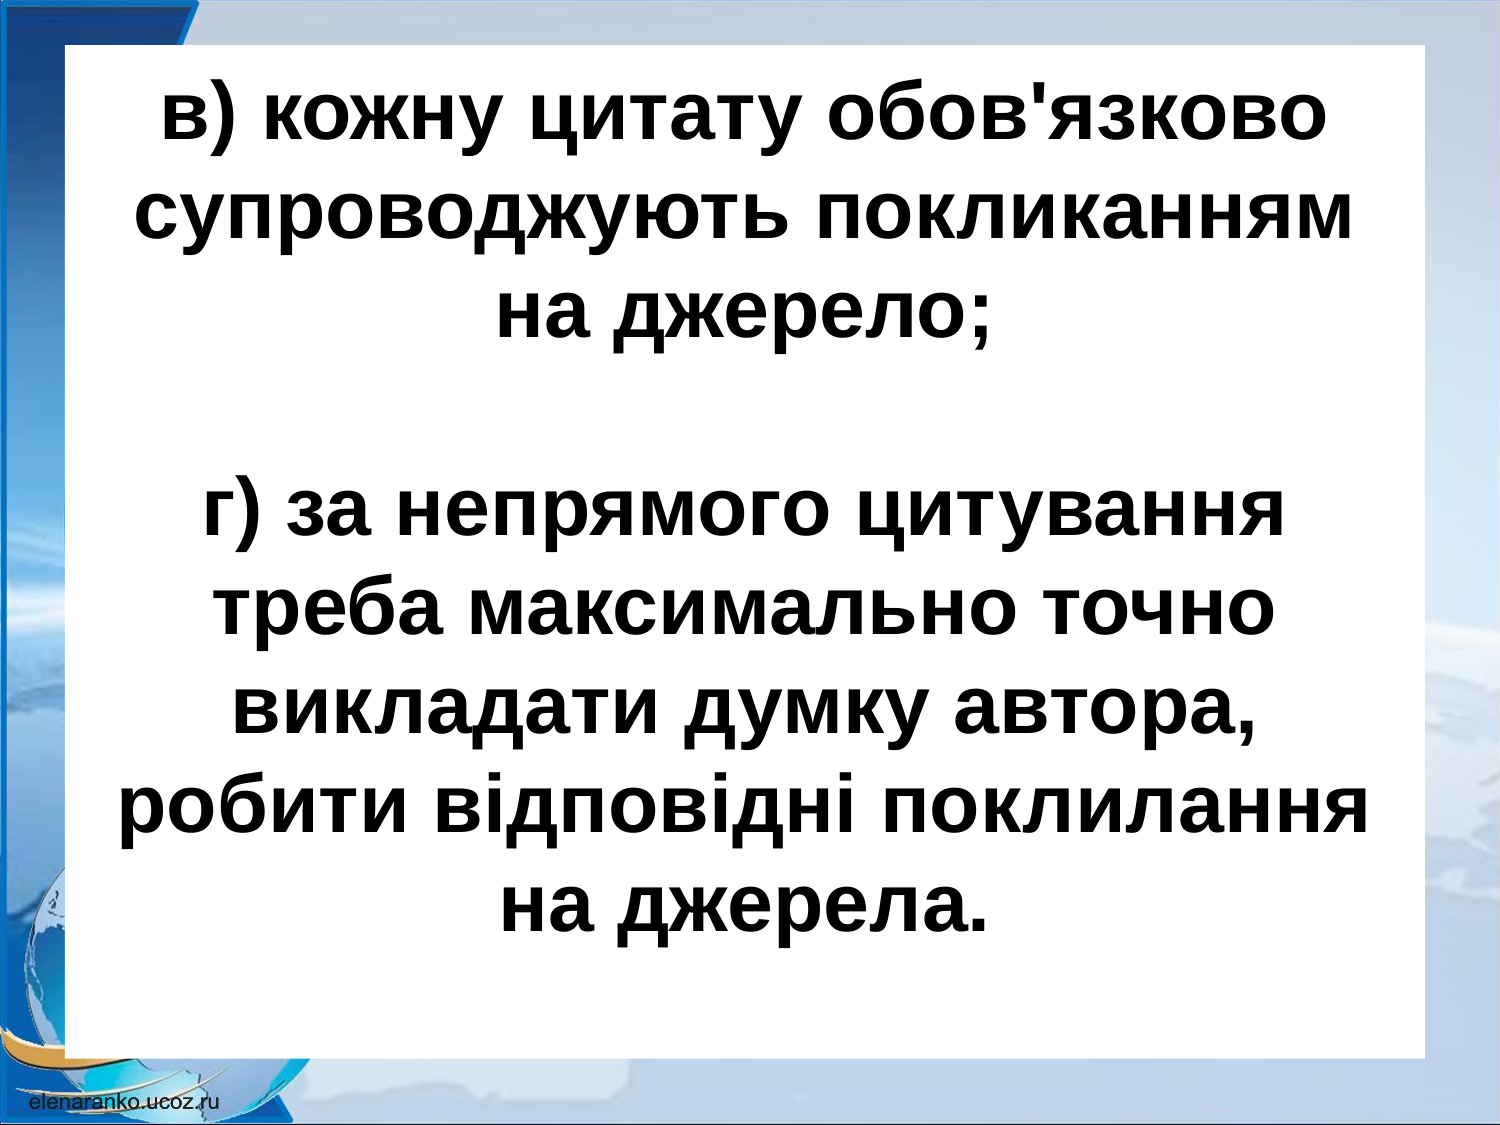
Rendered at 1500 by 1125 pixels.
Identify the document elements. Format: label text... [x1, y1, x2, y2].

title в) кожну цитату обов'язково супроводжують покликанням на джерело; г) за непрямого цитування треба максимально точно викладати думку автора, робити відповідні поклилання на джерела. [64, 45, 1425, 1059]
picture [0, 0, 1500, 1125]
